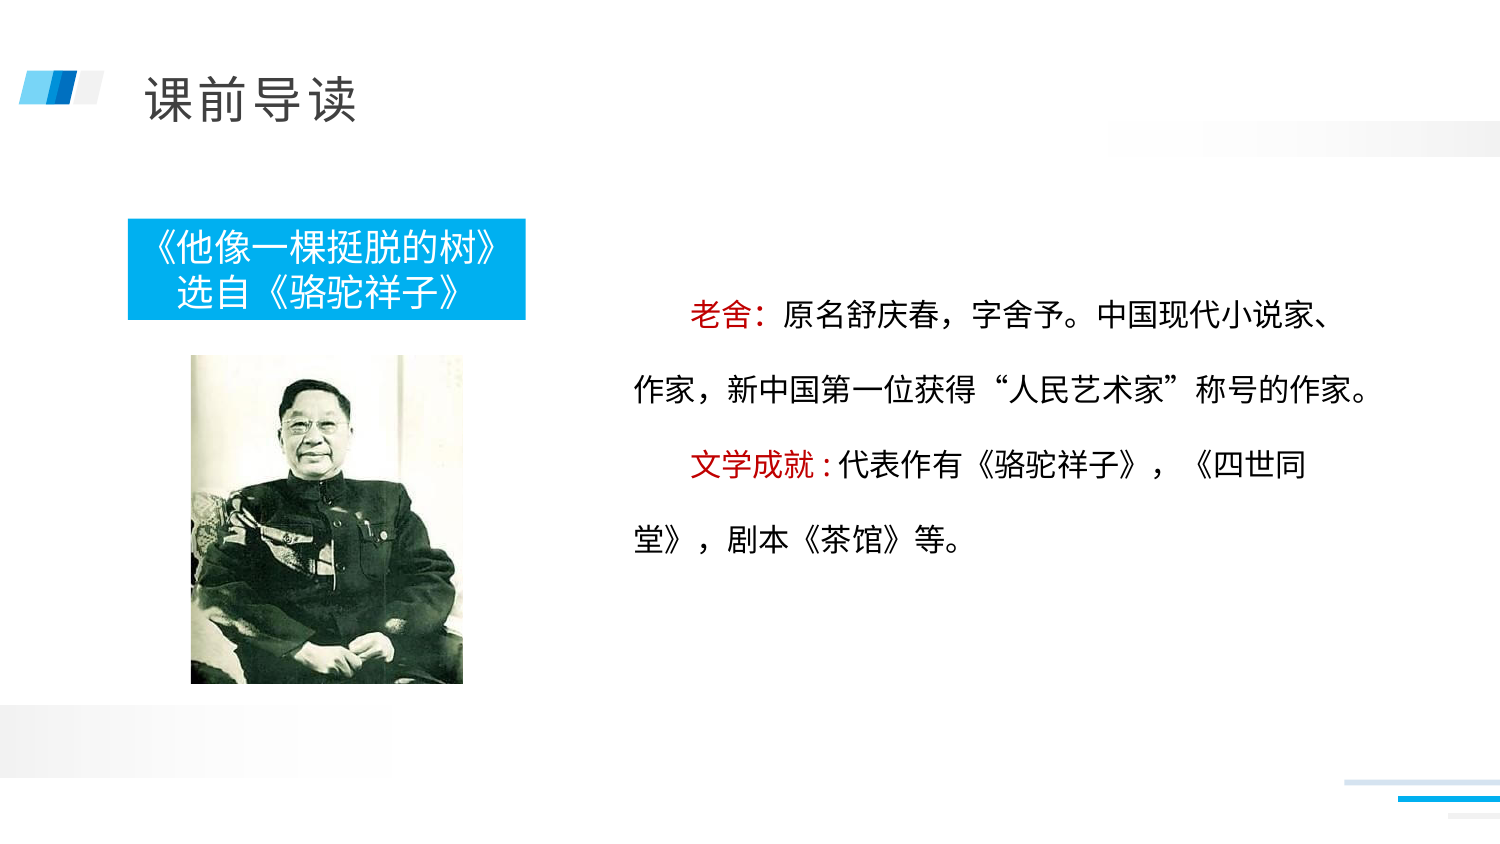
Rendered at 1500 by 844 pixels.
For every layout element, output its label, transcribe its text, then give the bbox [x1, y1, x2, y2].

text_box 《他像一棵挺脱的树》 选自《骆驼祥子》 [127, 218, 526, 320]
text_box 老舍：原名舒庆春，字舍予。中国现代小说家、作家，新中国第一位获得“人民艺术家”称号的作家。 文学成就:代表作有《骆驼祥子》，《四世同堂》，剧本《茶馆》等。 [622, 252, 1374, 563]
picture [190, 355, 463, 684]
